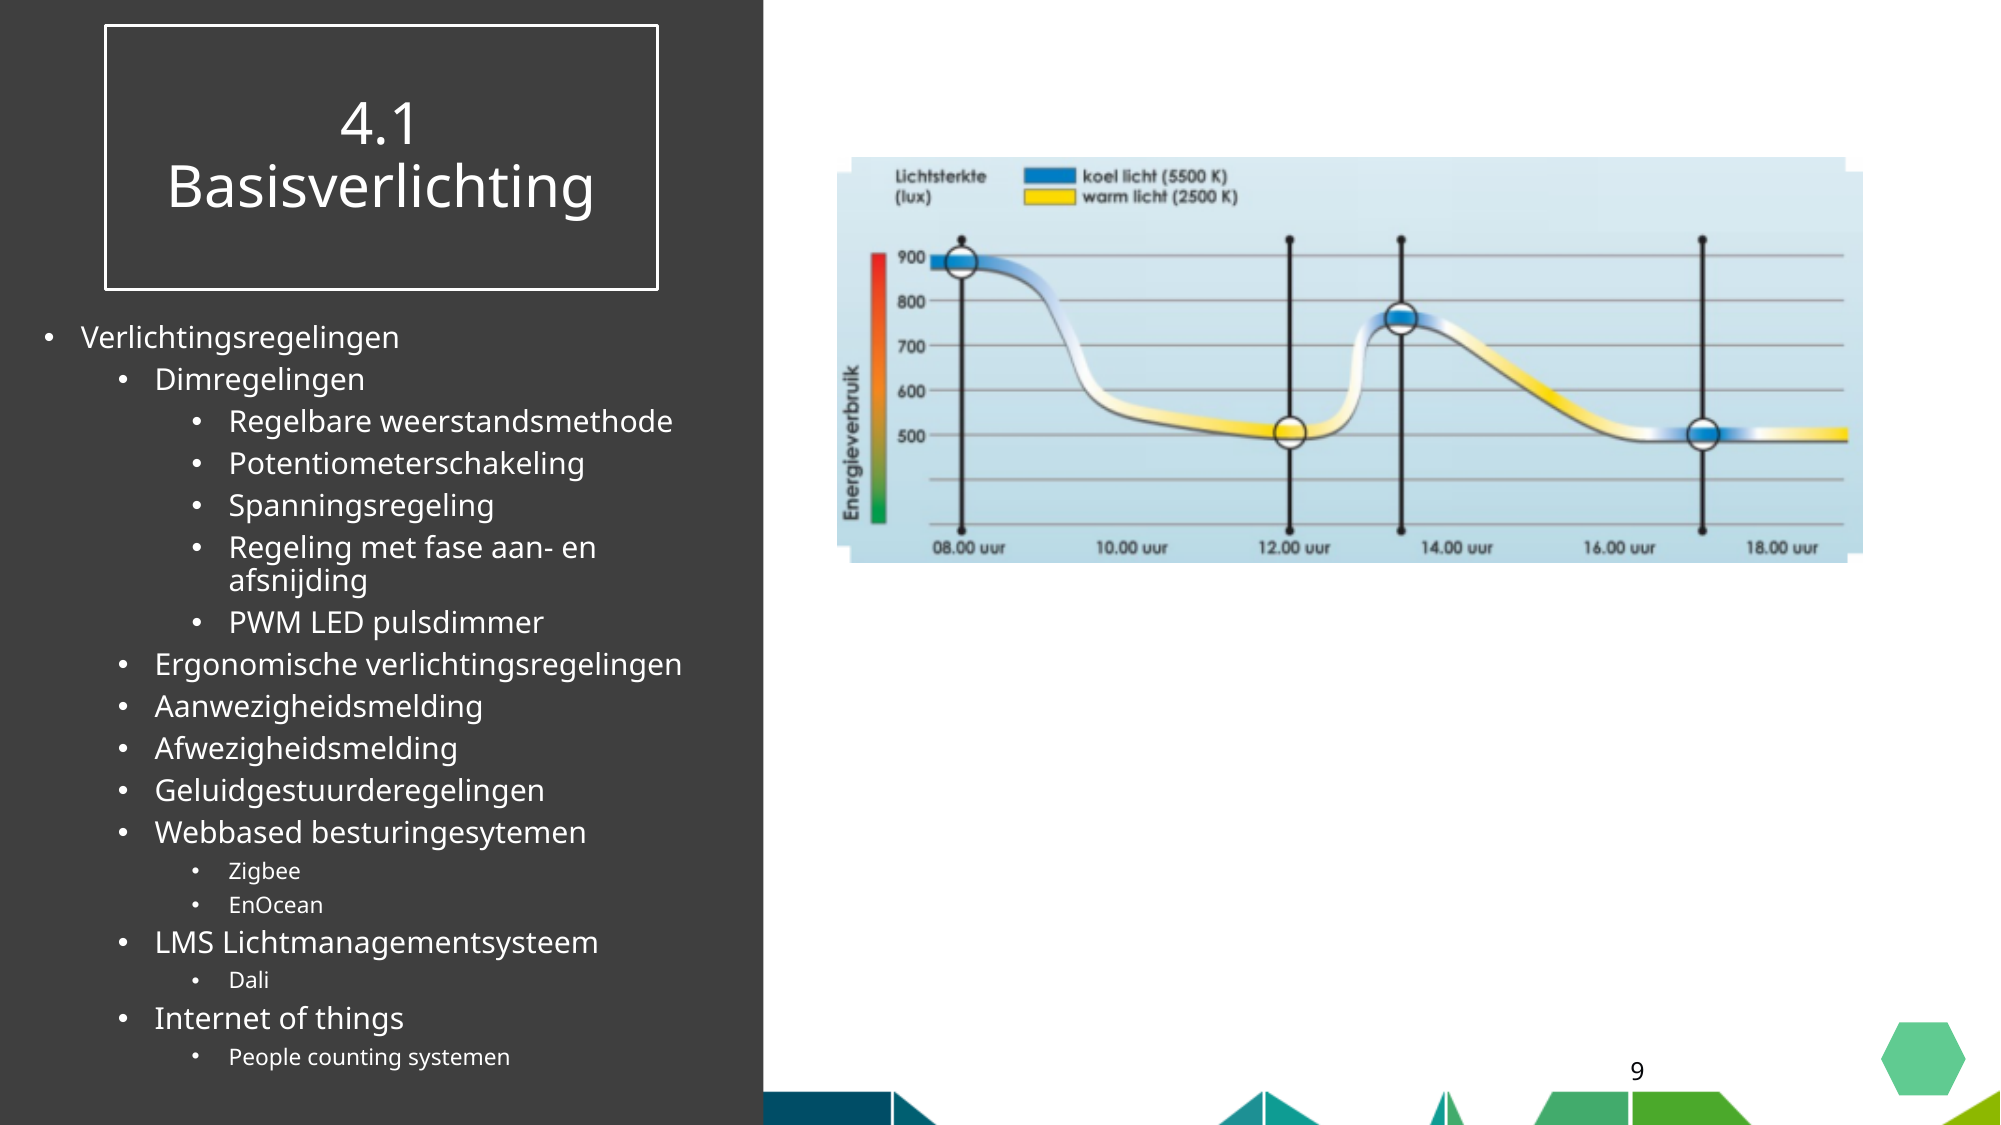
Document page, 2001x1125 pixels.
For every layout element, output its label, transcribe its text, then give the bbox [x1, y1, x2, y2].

picture [764, 1086, 2000, 1125]
text_box [0, 0, 764, 1125]
title 4.1 Basisverlichting [105, 25, 658, 290]
list Verlichtingsregelingen Dimregelingen Regelbare weerstandsmethode Potentiometerschakeling Spanningsregeling Regeling met fase aan- en afsnijding PWM LED pulsdimmer Ergonomische verlichtingsregelingen Aanwezigheidsmelding Afwezigheidsmelding Geluidgestuurderegelingen Webbased besturingesytemen Zigbee EnOcean LMS Lichtmanagementsysteem Dali Internet of things People counting systemen [29, 314, 704, 1103]
picture [837, 157, 1863, 563]
slide_number 9 [1412, 1042, 1863, 1103]
